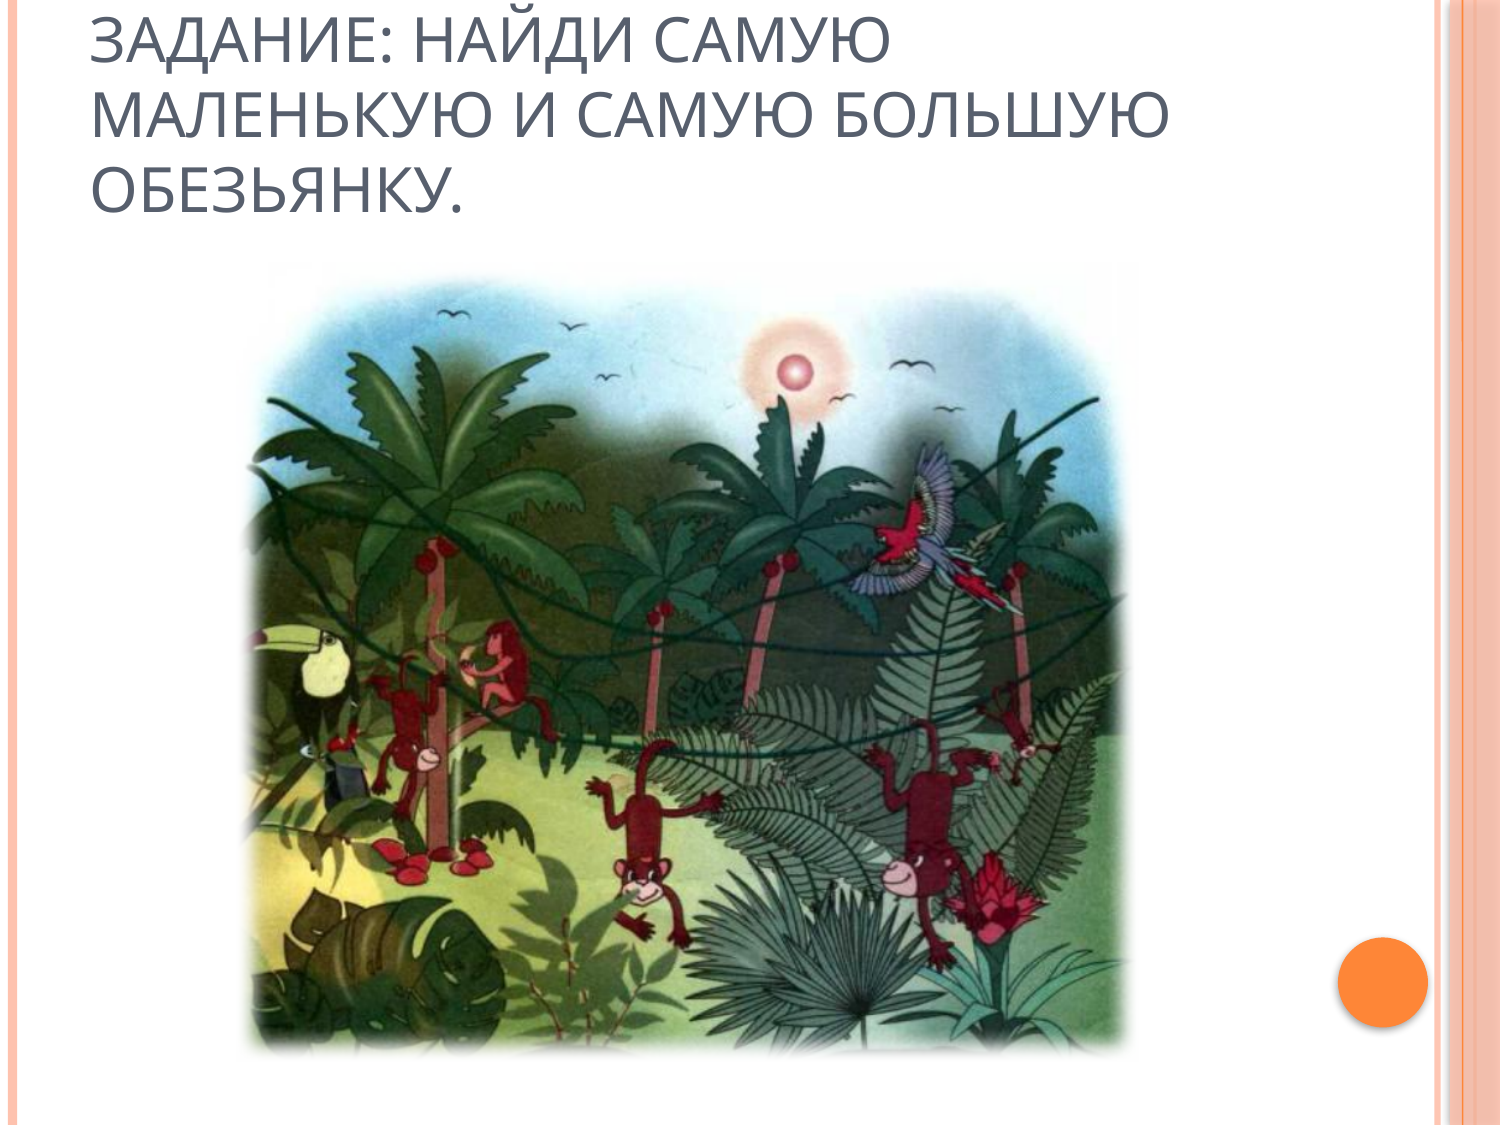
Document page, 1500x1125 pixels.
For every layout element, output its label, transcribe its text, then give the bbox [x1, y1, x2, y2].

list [235, 261, 1140, 1063]
title Задание: Найди самую маленькую и самую большую обезьянку. [75, 45, 1300, 233]
